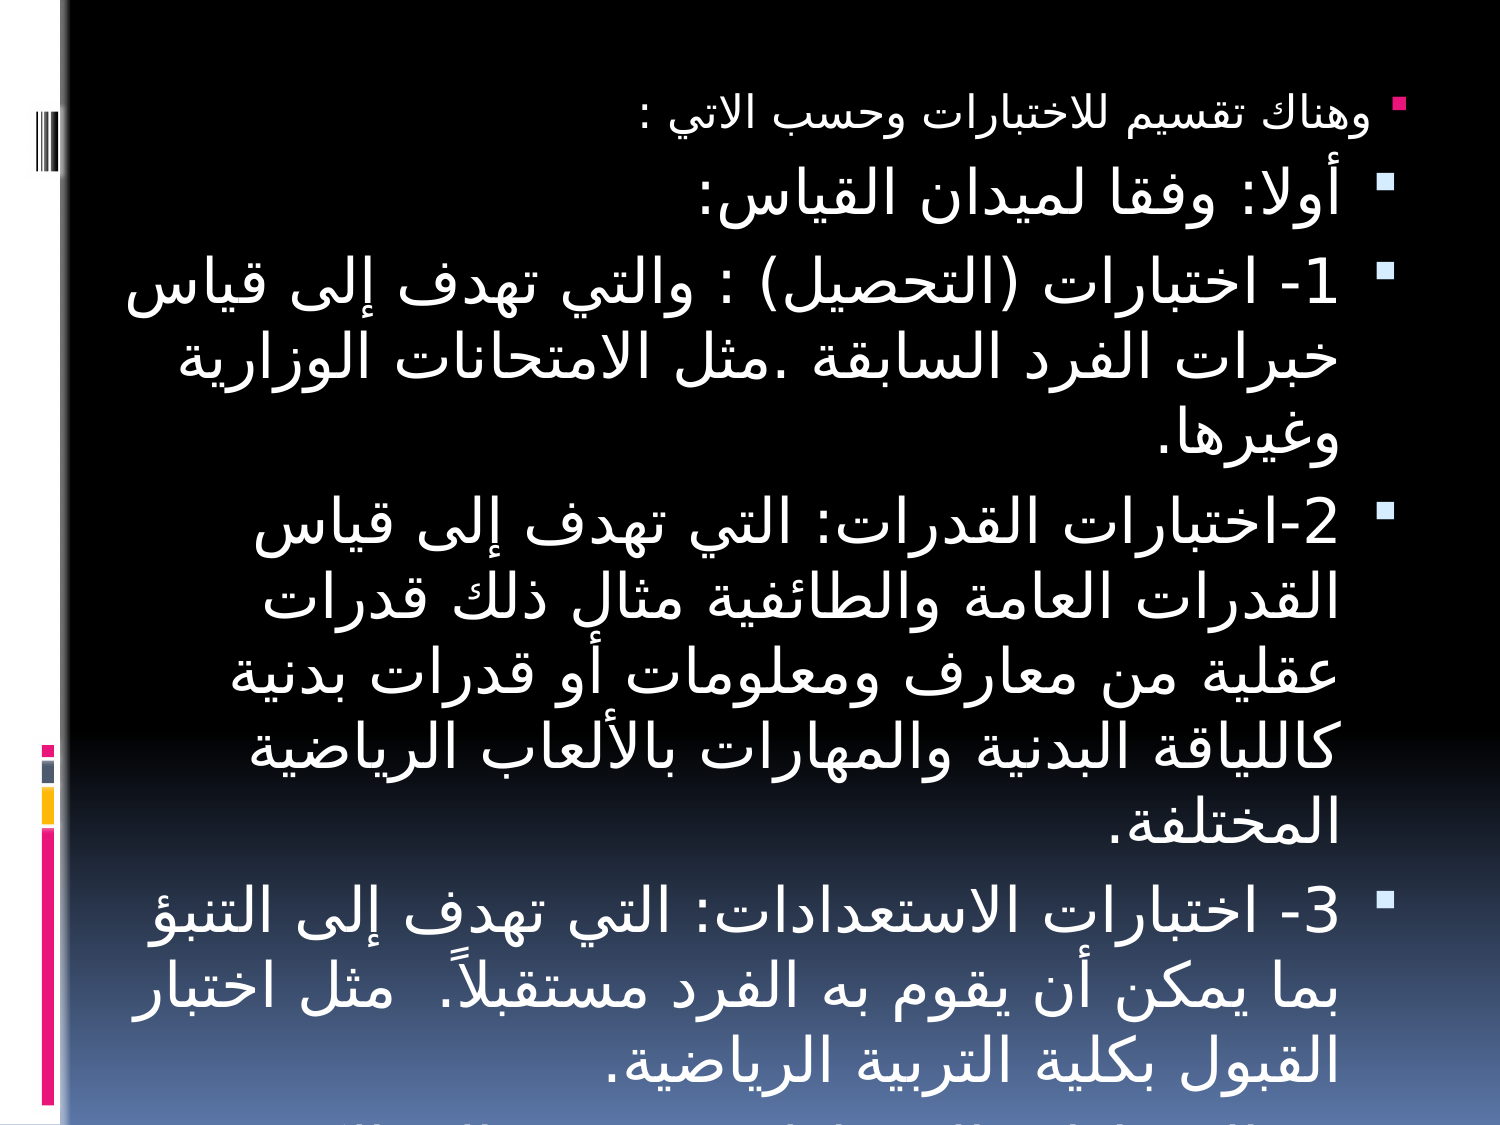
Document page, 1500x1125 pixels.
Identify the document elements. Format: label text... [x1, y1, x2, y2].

list وهناك تقسيم للاختبارات وحسب الاتي : أولا: وفقا لميدان القياس: 1- اختبارات (التحصيل) : والتي تهدف إلى قياس خبرات الفرد السابقة .مثل الامتحانات الوزارية وغيرها. 2-اختبارات القدرات: التي تهدف إلى قياس القدرات العامة والطائفية مثال ذلك قدرات عقلية من معارف ومعلومات أو قدرات بدنية كاللياقة البدنية والمهارات بالألعاب الرياضية المختلفة. 3- اختبارات الاستعدادات: التي تهدف إلى التنبؤ بما يمكن أن يقوم به الفرد مستقبلاً. مثل اختبار القبول بكلية التربية الرياضية. 4- الاختبارات الاسقاطية: وتهدف إلى الكشف عن النواحي المزاجية ومدى تكيف الفرد في المجتمع. ثانيا: وفقا للمختبر : 1-اختبارات فردية: وتهدف إلى القياس الفردي للمختبرين وتمتاز بالدقة بالرغم من أنها بالرغم من أنها تستغرق وقتاً طويلاً وجهداً مثل اختبارات الجمباز والسلاسل الحركية والجودو والكاراتيه والتايكوندو والركض والرمي بأنواعه والعديد من الأنشطة الفردية. -2 اختبارات جماعية: وتهدف إلى قياس مجموعة معاً في الأداء لمرة واحدة مثل السلاسل الحركية الجماعية ، الألعاب الجماعية ،اختبارات الورقة والقلم وغيرها، وهى لا تستغرق وقتاً أو جهداً كبيرا [87, 75, 1425, 1050]
